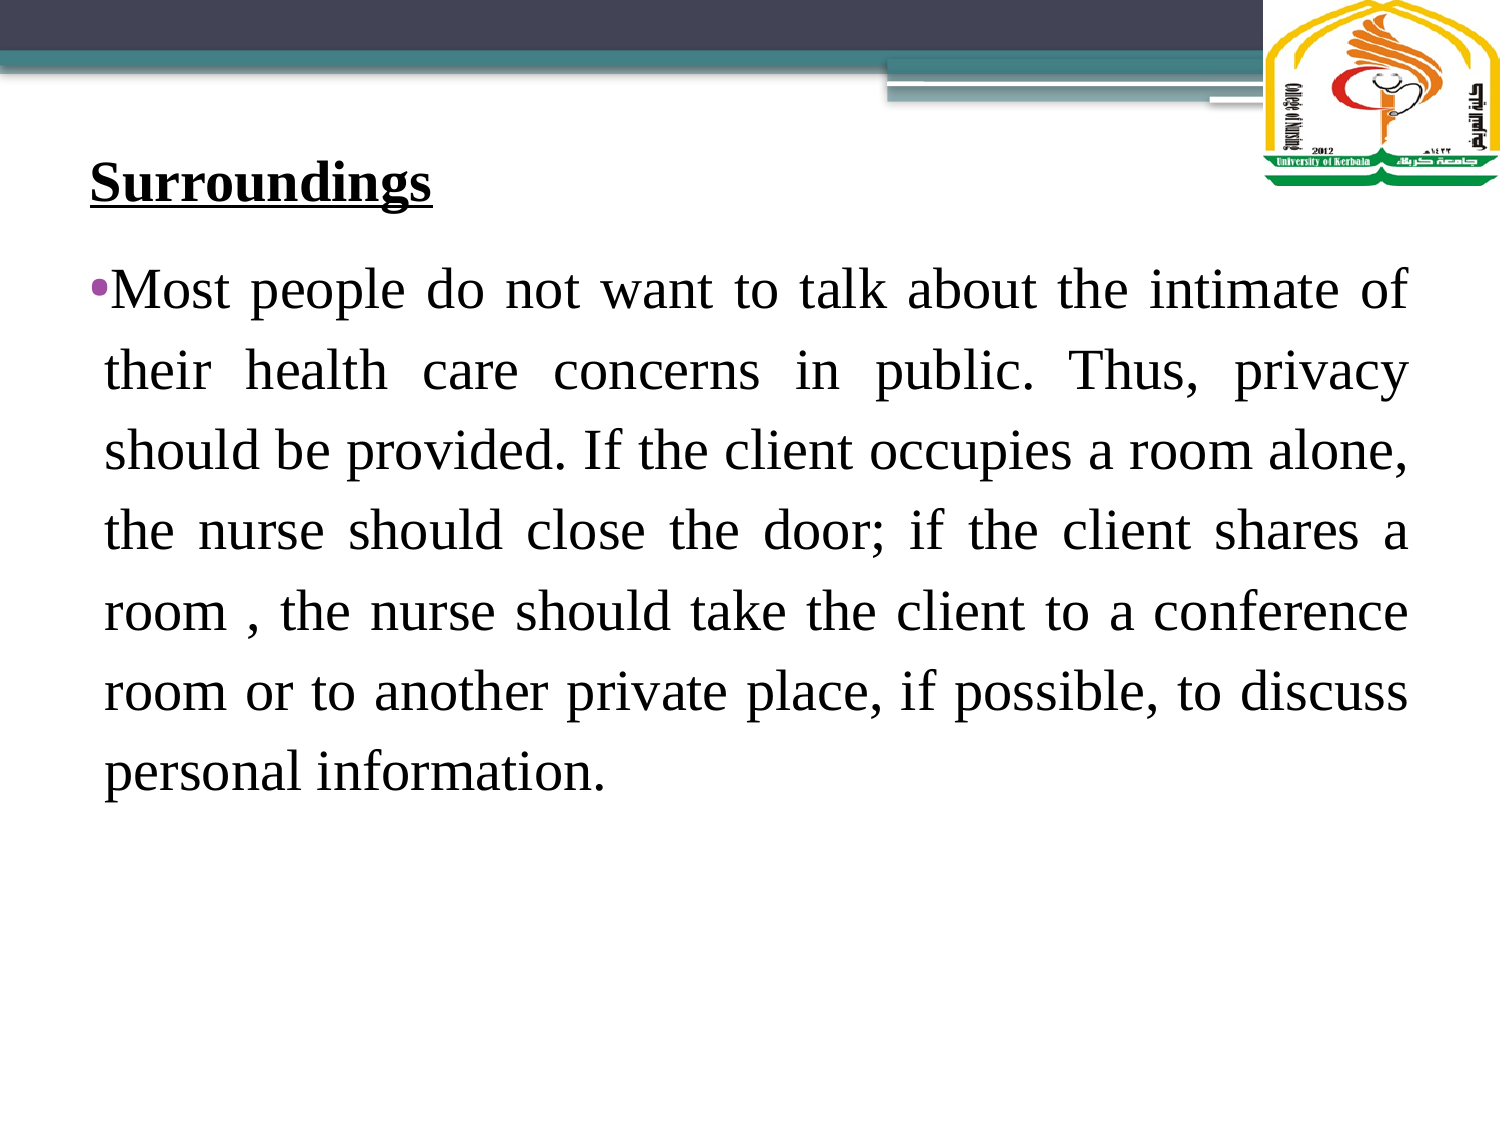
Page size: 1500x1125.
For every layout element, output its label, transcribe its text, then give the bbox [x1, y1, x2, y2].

picture [1263, 0, 1500, 187]
list Surroundings Most people do not want to talk about the intimate of their health care concerns in public. Thus, privacy should be provided. If the client occupies a room alone, the nurse should close the door; if the client shares a room , the nurse should take the client to a conference room or to another private place, if possible, to discuss personal information. [75, 125, 1425, 1005]
